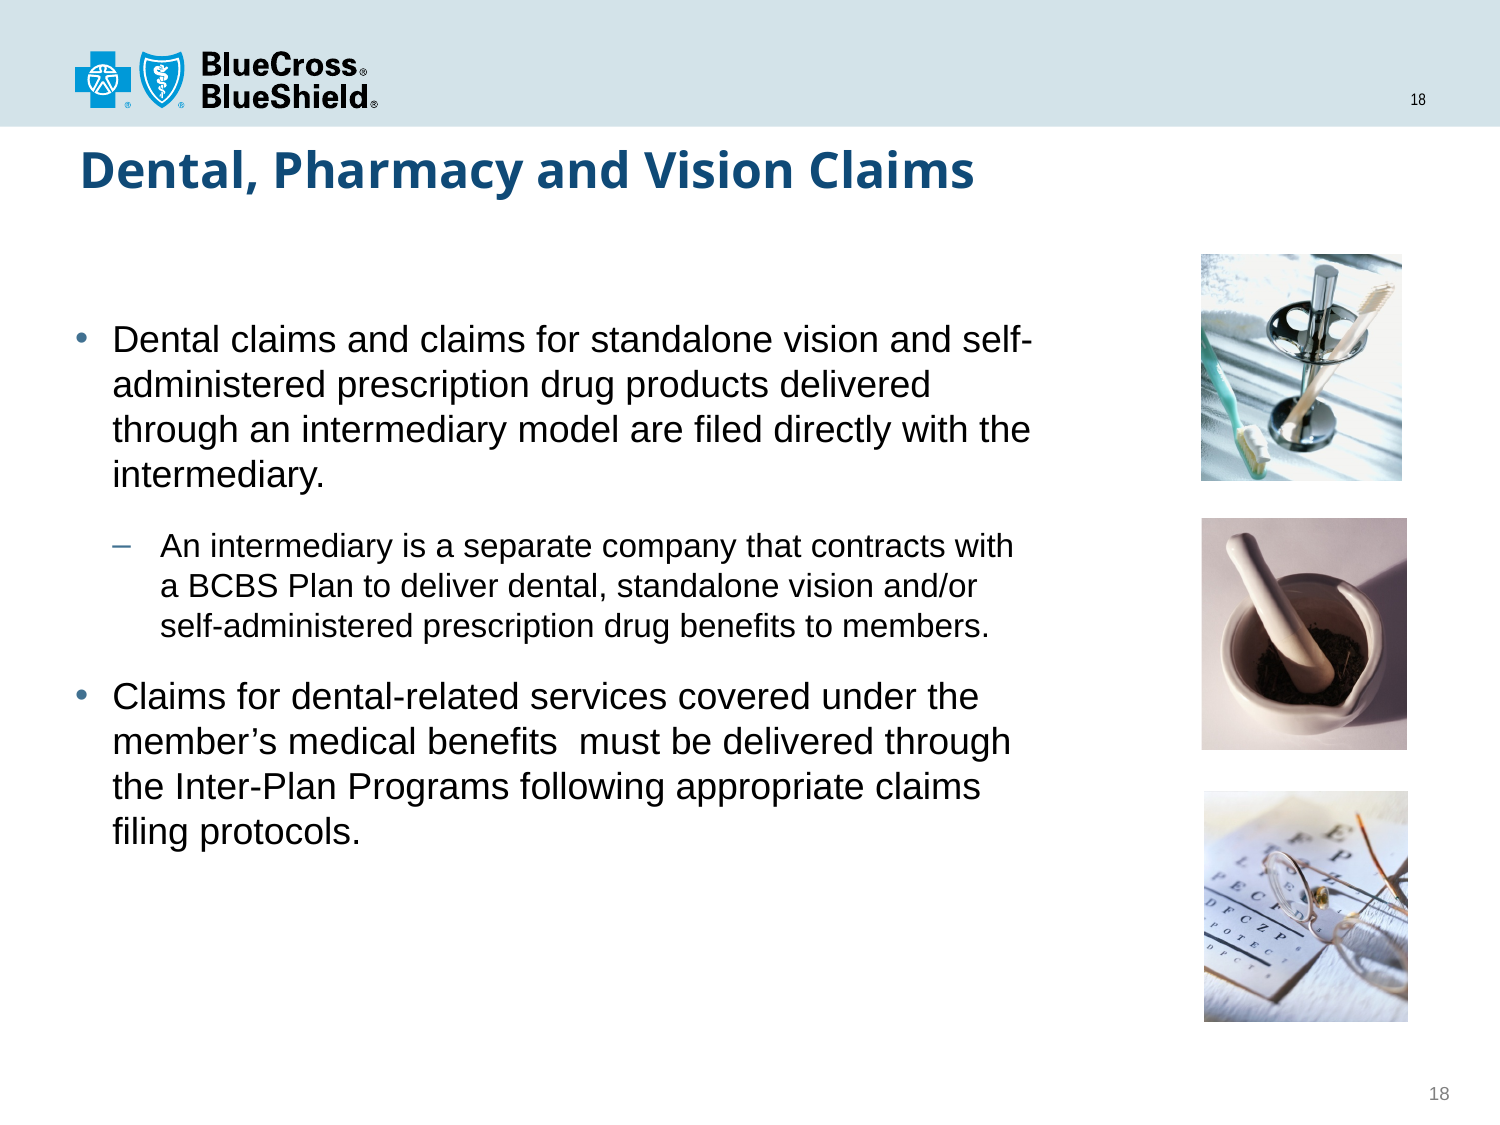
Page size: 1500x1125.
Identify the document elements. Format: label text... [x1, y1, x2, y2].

picture [1201, 254, 1402, 481]
picture [124, 101, 131, 109]
picture [1201, 518, 1408, 750]
picture [1204, 791, 1408, 1023]
list Dental claims and claims for standalone vision and self-administered prescription drug products delivered through an intermediary model are filed directly with the intermediary. An intermediary is a separate company that contracts with a BCBS Plan to deliver dental, standalone vision and/or self-administered prescription drug benefits to members. Claims for dental-related services covered under the member’s medical benefits must be delivered through the Inter-Plan Programs following appropriate claims filing protocols. [75, 307, 1050, 775]
picture [178, 101, 185, 109]
title Dental, Pharmacy and Vision Claims [79, 135, 1430, 248]
slide_number 18 [1374, 1074, 1450, 1115]
